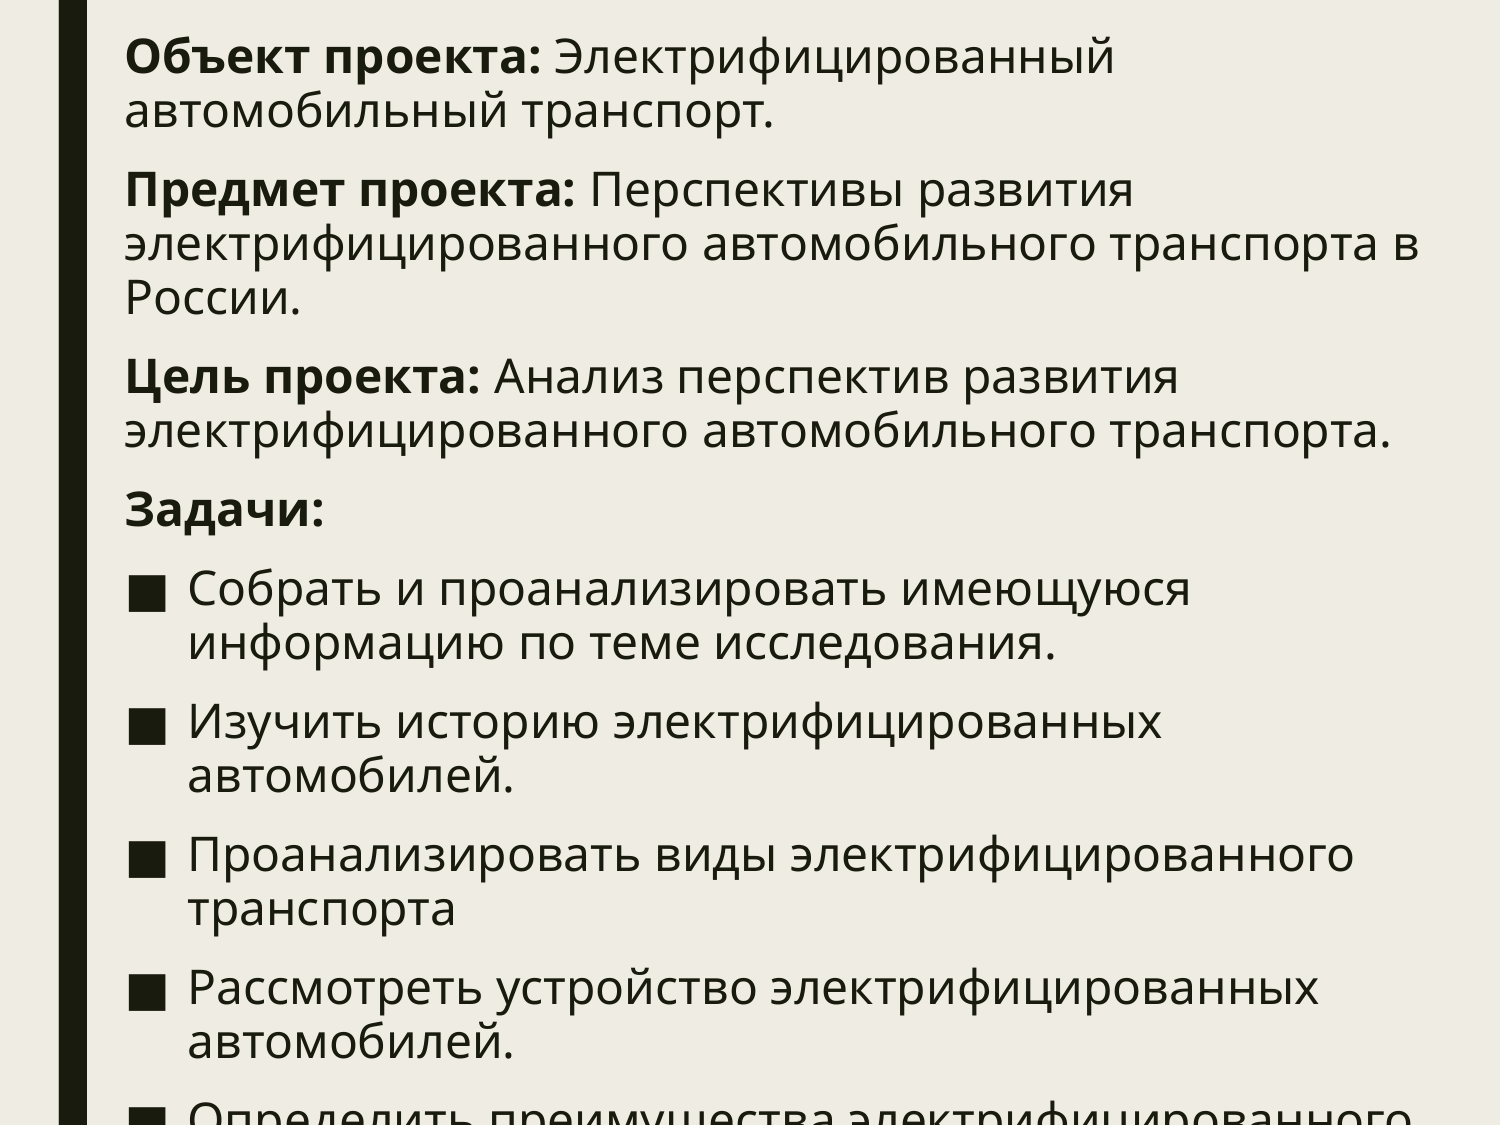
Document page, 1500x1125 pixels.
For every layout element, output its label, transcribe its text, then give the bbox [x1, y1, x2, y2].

list Объект проекта: Электрифицированный автомобильный транспорт. Предмет проекта: Перспективы развития электрифицированного автомобильного транспорта в России. Цель проекта: Анализ перспектив развития электрифицированного автомобильного транспорта. Задачи: Собрать и проанализировать имеющуюся информацию по теме исследования. Изучить историю электрифицированных автомобилей. Проанализировать виды электрифицированного транспорта Рассмотреть устройство электрифицированных автомобилей. Определить преимущества электрифицированного транспорта. Выявить недостатки электрифицированного транспорта. [109, 22, 1500, 1104]
